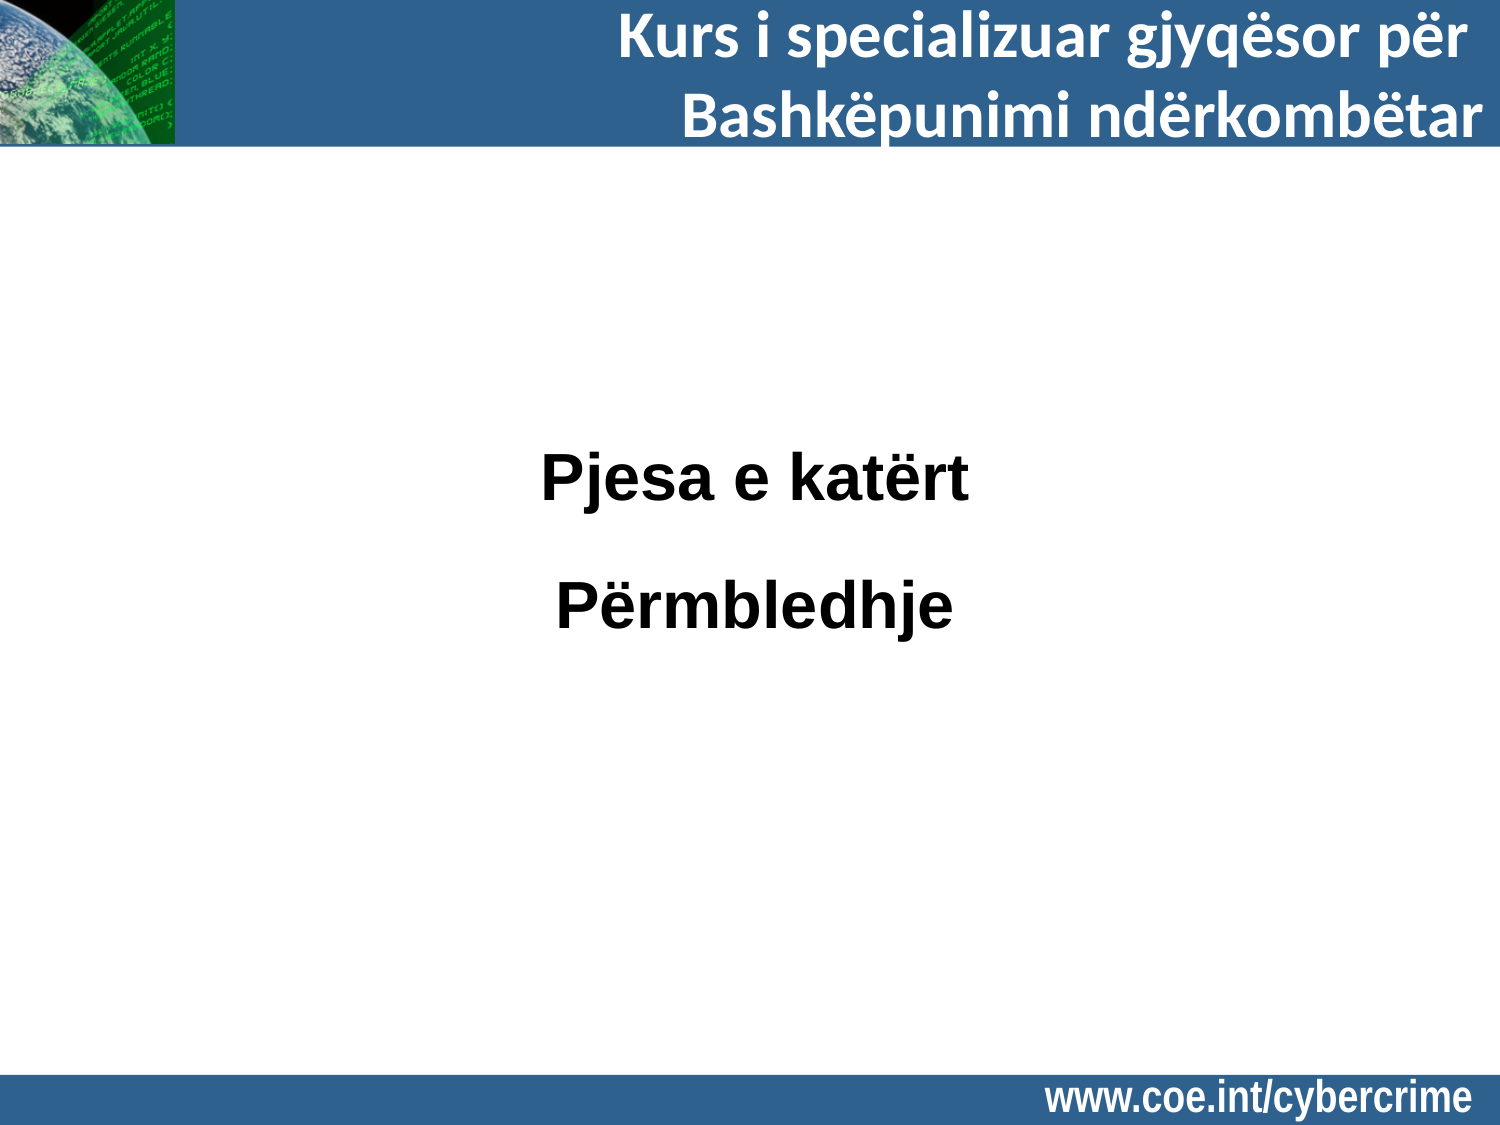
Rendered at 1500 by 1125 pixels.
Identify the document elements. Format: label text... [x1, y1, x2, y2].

text_box [0, 1073, 1030, 1125]
picture [0, 0, 175, 144]
text_box Pjesa e katërt Përmbledhje [56, 441, 1455, 713]
text_box www.coe.int/cybercrime [1030, 1059, 1500, 1125]
text_box Kurs i specializuar gjyqësor për Bashkëpunimi ndërkombëtar [177, 0, 1500, 149]
